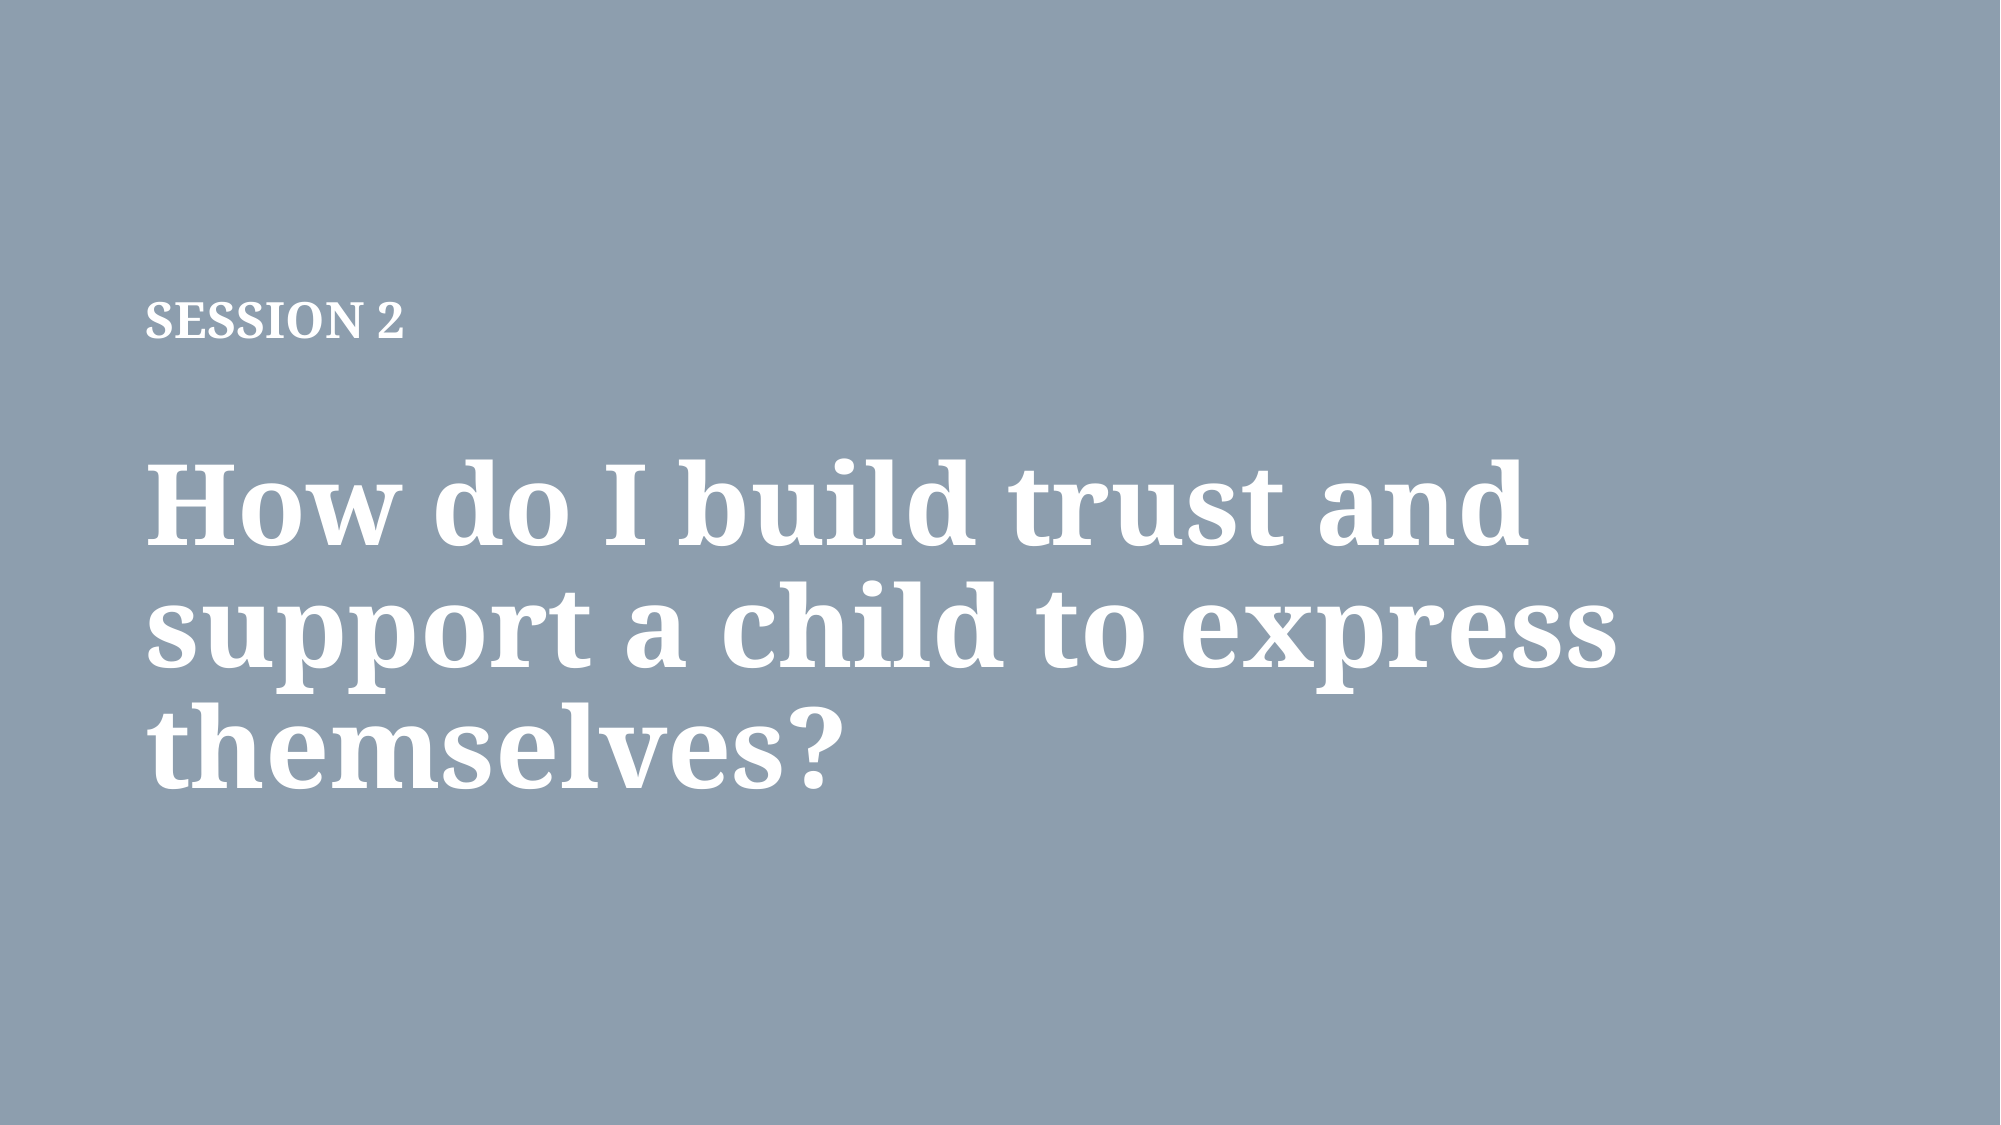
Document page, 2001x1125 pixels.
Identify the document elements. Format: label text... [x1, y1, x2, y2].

text_box SESSION 2 How do I build trust and support a child to express themselves? [130, 508, 1792, 601]
